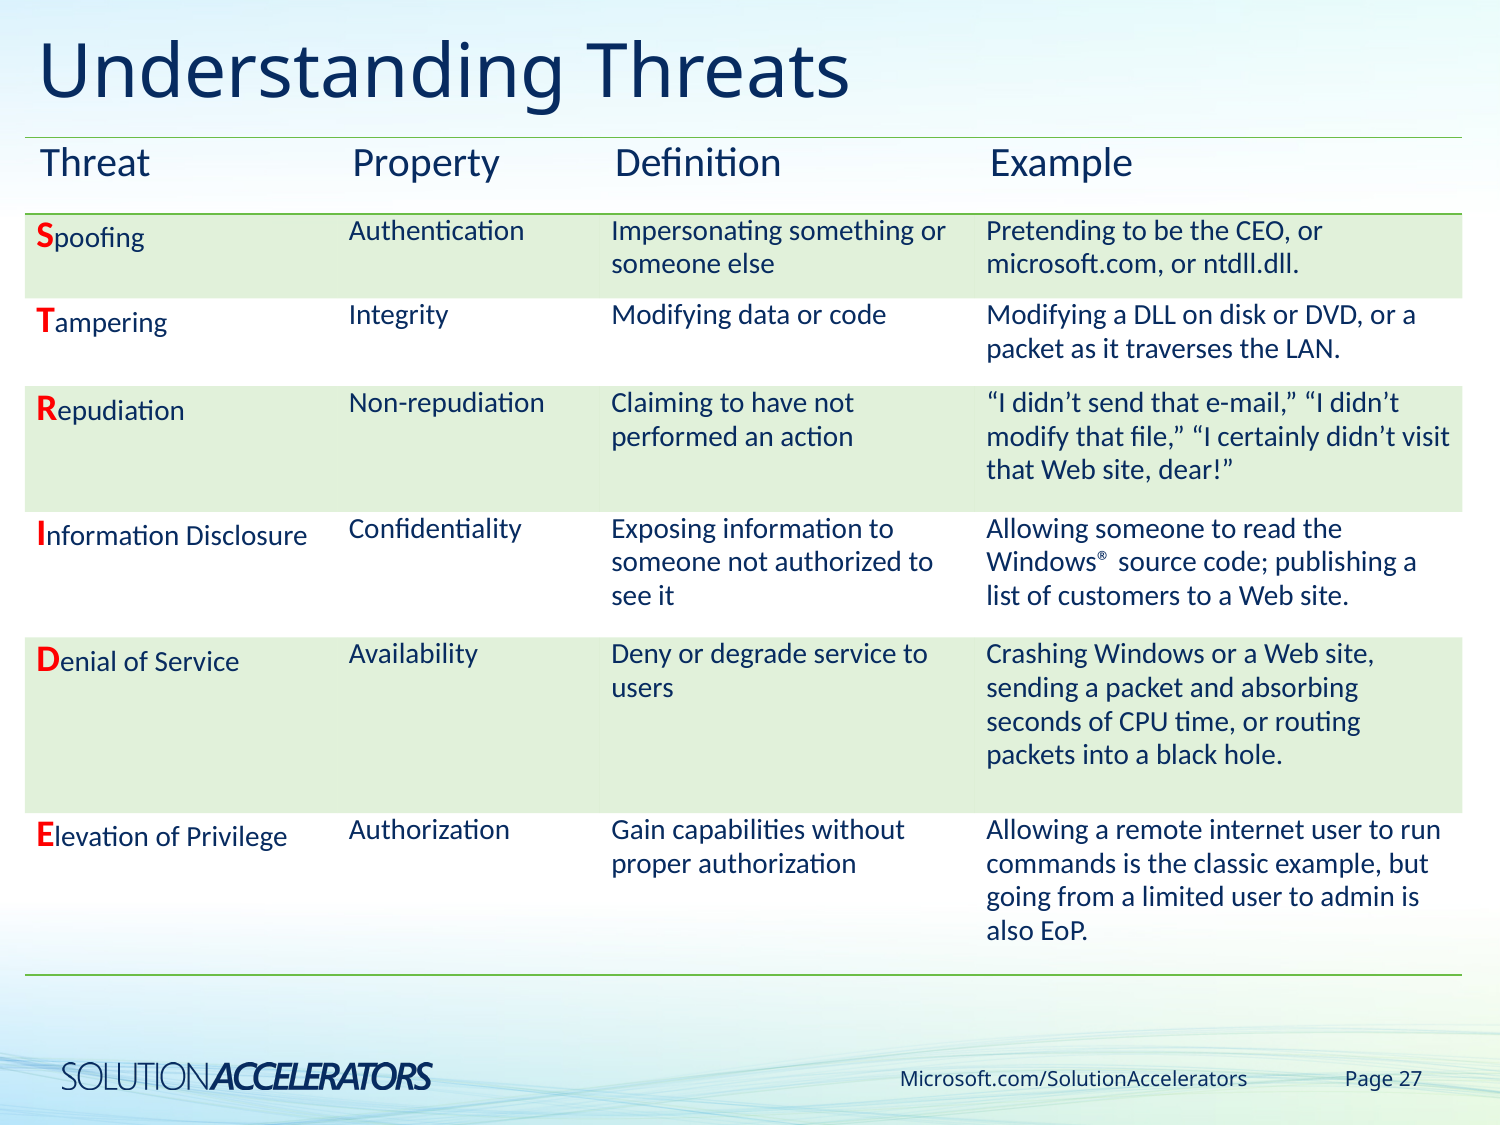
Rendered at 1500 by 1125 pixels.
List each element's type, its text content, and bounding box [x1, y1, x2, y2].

table_header Definition [600, 138, 975, 213]
table_cell Claiming to have not performed an action [600, 386, 975, 512]
table_header Example [975, 138, 1462, 213]
table_cell Repudiation [25, 386, 337, 512]
table_cell Exposing information to someone not authorized to see it [600, 512, 975, 637]
table_cell Modifying a DLL on disk or DVD, or a packet as it traverses the LAN. [975, 298, 1462, 386]
table_cell Non-repudiation [337, 386, 600, 512]
title Understanding Threats [37, 12, 1413, 113]
table_cell Integrity [337, 298, 600, 386]
table_cell Denial of Service [25, 637, 337, 813]
table_header Property [337, 138, 600, 213]
table_cell Spoofing [25, 215, 337, 298]
table_cell Allowing a remote internet user to run commands is the classic example, but going from a limited user to admin is also EoP. [975, 813, 1462, 974]
table_cell Authentication [337, 215, 600, 298]
table_cell Information Disclosure [25, 512, 337, 637]
table_cell Pretending to be the CEO, or microsoft.com, or ntdll.dll. [975, 215, 1462, 298]
table_cell Confidentiality [337, 512, 600, 637]
table_header Threat [25, 138, 337, 213]
table_cell Gain capabilities without proper authorization [600, 813, 975, 974]
table_cell Crashing Windows or a Web site, sending a packet and absorbing seconds of CPU time, or routing packets into a black hole. [975, 637, 1462, 813]
table_cell “I didn’t send that e-mail,” “I didn’t modify that file,” “I certainly didn’t visit that Web site, dear!” [975, 386, 1462, 512]
table_cell Modifying data or code [600, 298, 975, 386]
table_cell Authorization [337, 813, 600, 974]
table_cell Elevation of Privilege [25, 813, 337, 974]
footer Microsoft.com/SolutionAccelerators [787, 1050, 1263, 1110]
table_cell Deny or degrade service to users [600, 637, 975, 813]
table_cell Impersonating something or someone else [600, 215, 975, 298]
picture [0, 0, 1500, 1125]
table_cell Allowing someone to read the Windows® source code; publishing a list of customers to a Web site. [975, 512, 1462, 637]
table_cell Tampering [25, 298, 337, 386]
slide_number Page 27 [1287, 1050, 1438, 1110]
table_cell Availability [337, 637, 600, 813]
